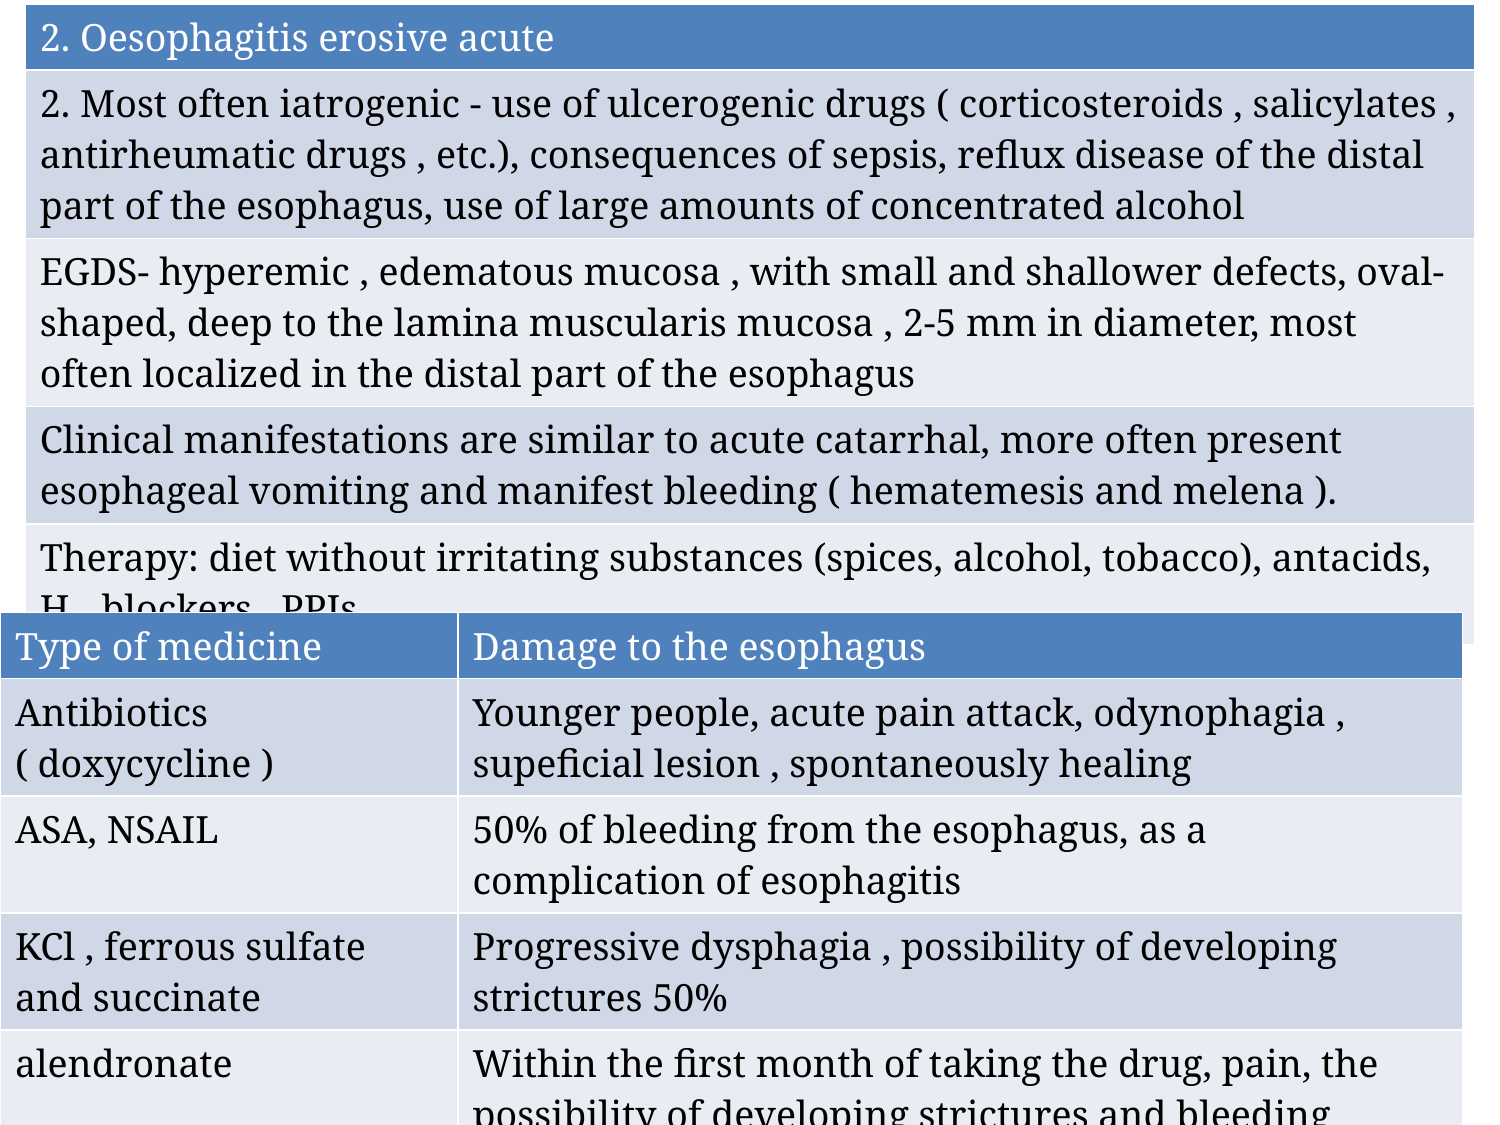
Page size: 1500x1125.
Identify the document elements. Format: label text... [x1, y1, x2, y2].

table_cell Antibiotics ( doxycycline ) [1, 679, 457, 795]
table_cell 50% of bleeding from the esophagus, as a complication of esophagitis [459, 797, 1462, 912]
table_cell ASA, NSAIL [1, 797, 457, 912]
table_cell Within the first month of taking the drug, pain, the possibility of developing strictures and bleeding [459, 1031, 1462, 1125]
table_cell Progressive dysphagia , possibility of developing strictures 50% [459, 914, 1462, 1029]
table_cell alendronate [1, 1031, 457, 1125]
table_header Damage to the esophagus [459, 613, 1462, 678]
table_cell 2. Most often iatrogenic - use of ulcerogenic drugs ( corticosteroids , salicylates , antirheumatic drugs , etc.), consequences of sepsis, reflux disease of the distal part of the esophagus, use of large amounts of concentrated alcohol [26, 71, 1474, 238]
table_cell Therapy: diet without irritating substances (spices, alcohol, tobacco), antacids, H 2 blockers , PPIs [26, 525, 1474, 644]
table_cell Clinical manifestations are similar to acute catarrhal, more often present esophageal vomiting and manifest bleeding ( hematemesis and melena ). [26, 407, 1474, 523]
table_cell Younger people, acute pain attack, odynophagia , supeficial lesion , spontaneously healing [459, 679, 1462, 795]
table_header Type of medicine [1, 613, 457, 678]
table_cell KCl , ferrous sulfate and succinate [1, 914, 457, 1029]
table_header 2. Oesophagitis erosive acute [26, 5, 1474, 69]
table_cell EGDS- hyperemic , edematous mucosa , with small and shallower defects, oval-shaped, deep to the lamina muscularis mucosa , 2-5 mm in diameter, most often localized in the distal part of the esophagus [26, 239, 1474, 406]
